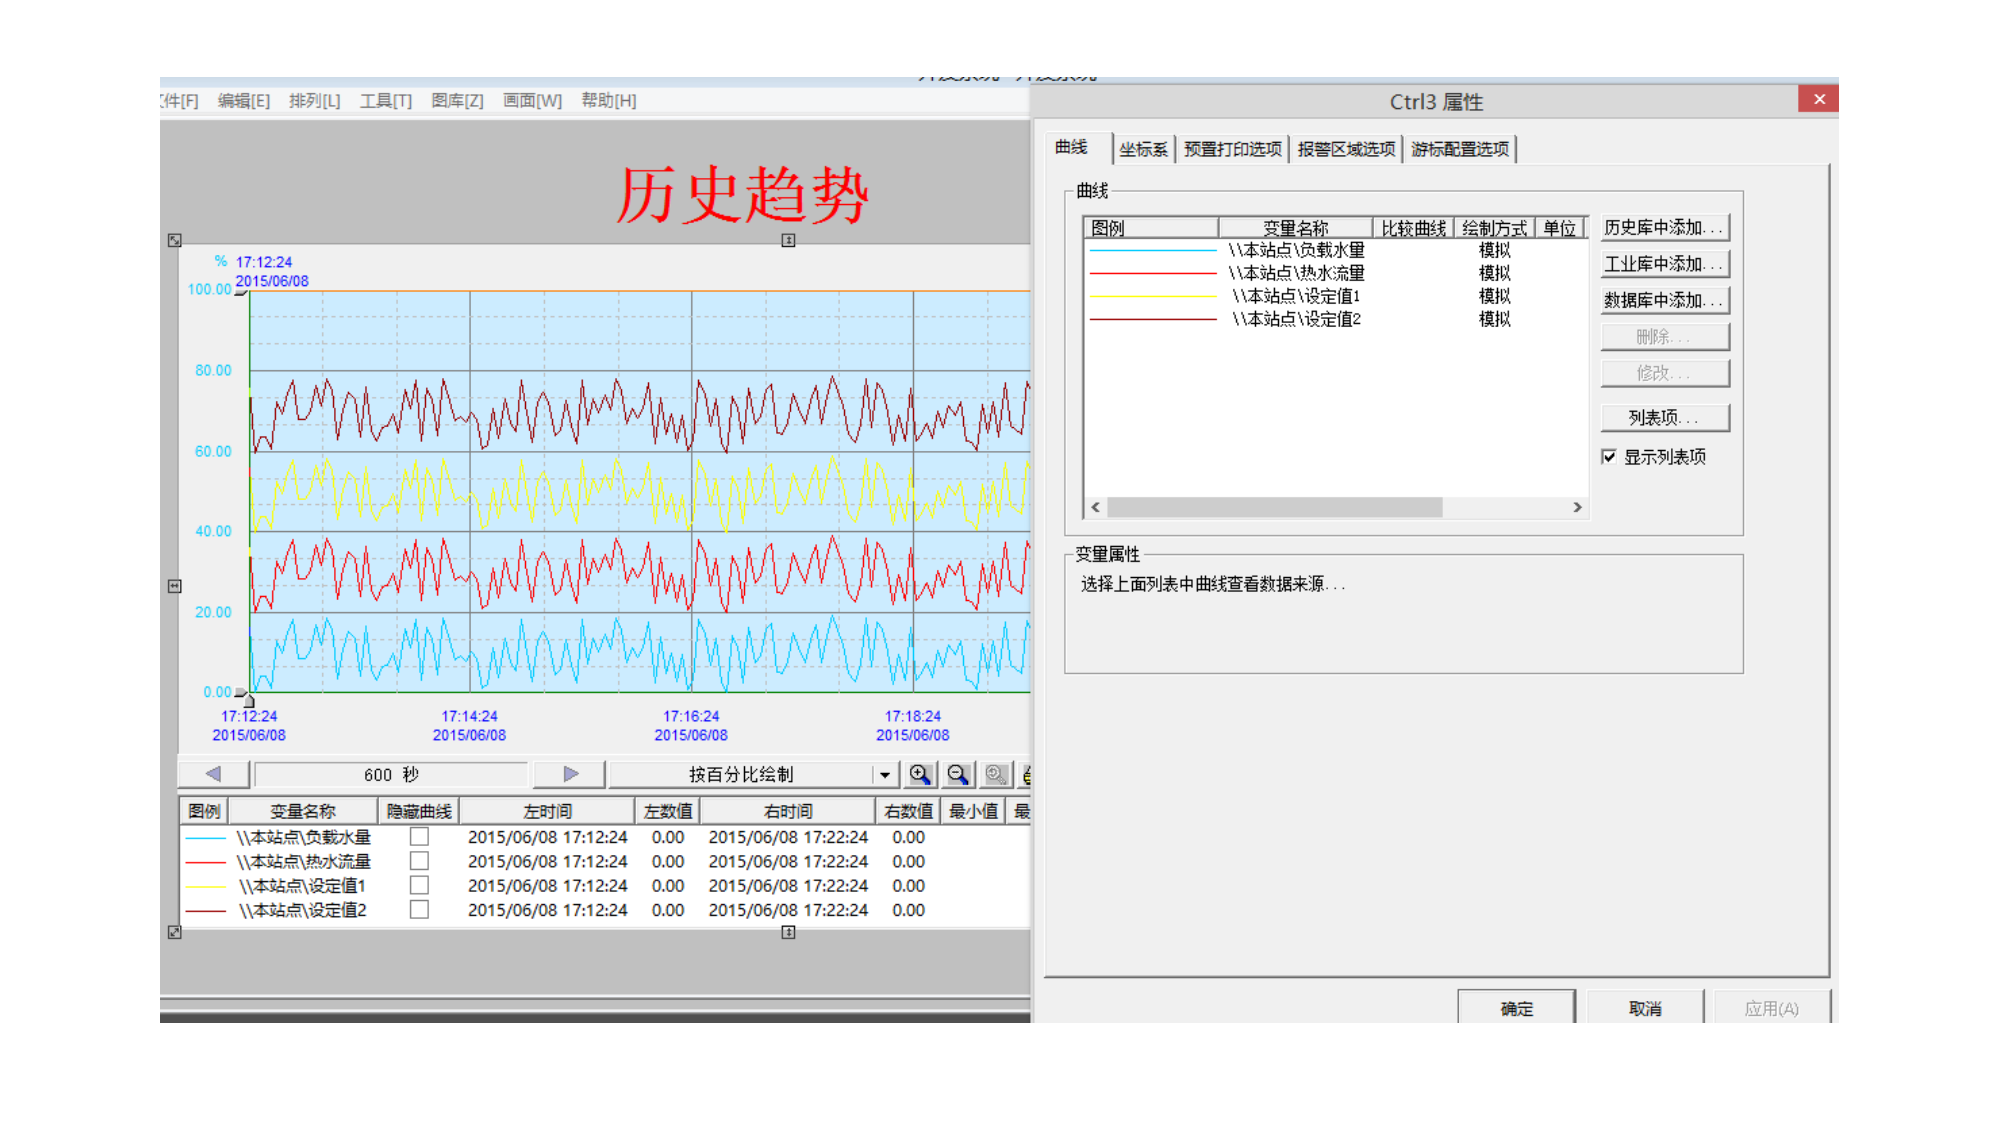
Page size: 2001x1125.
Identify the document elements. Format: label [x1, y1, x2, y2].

picture [160, 76, 1839, 1023]
